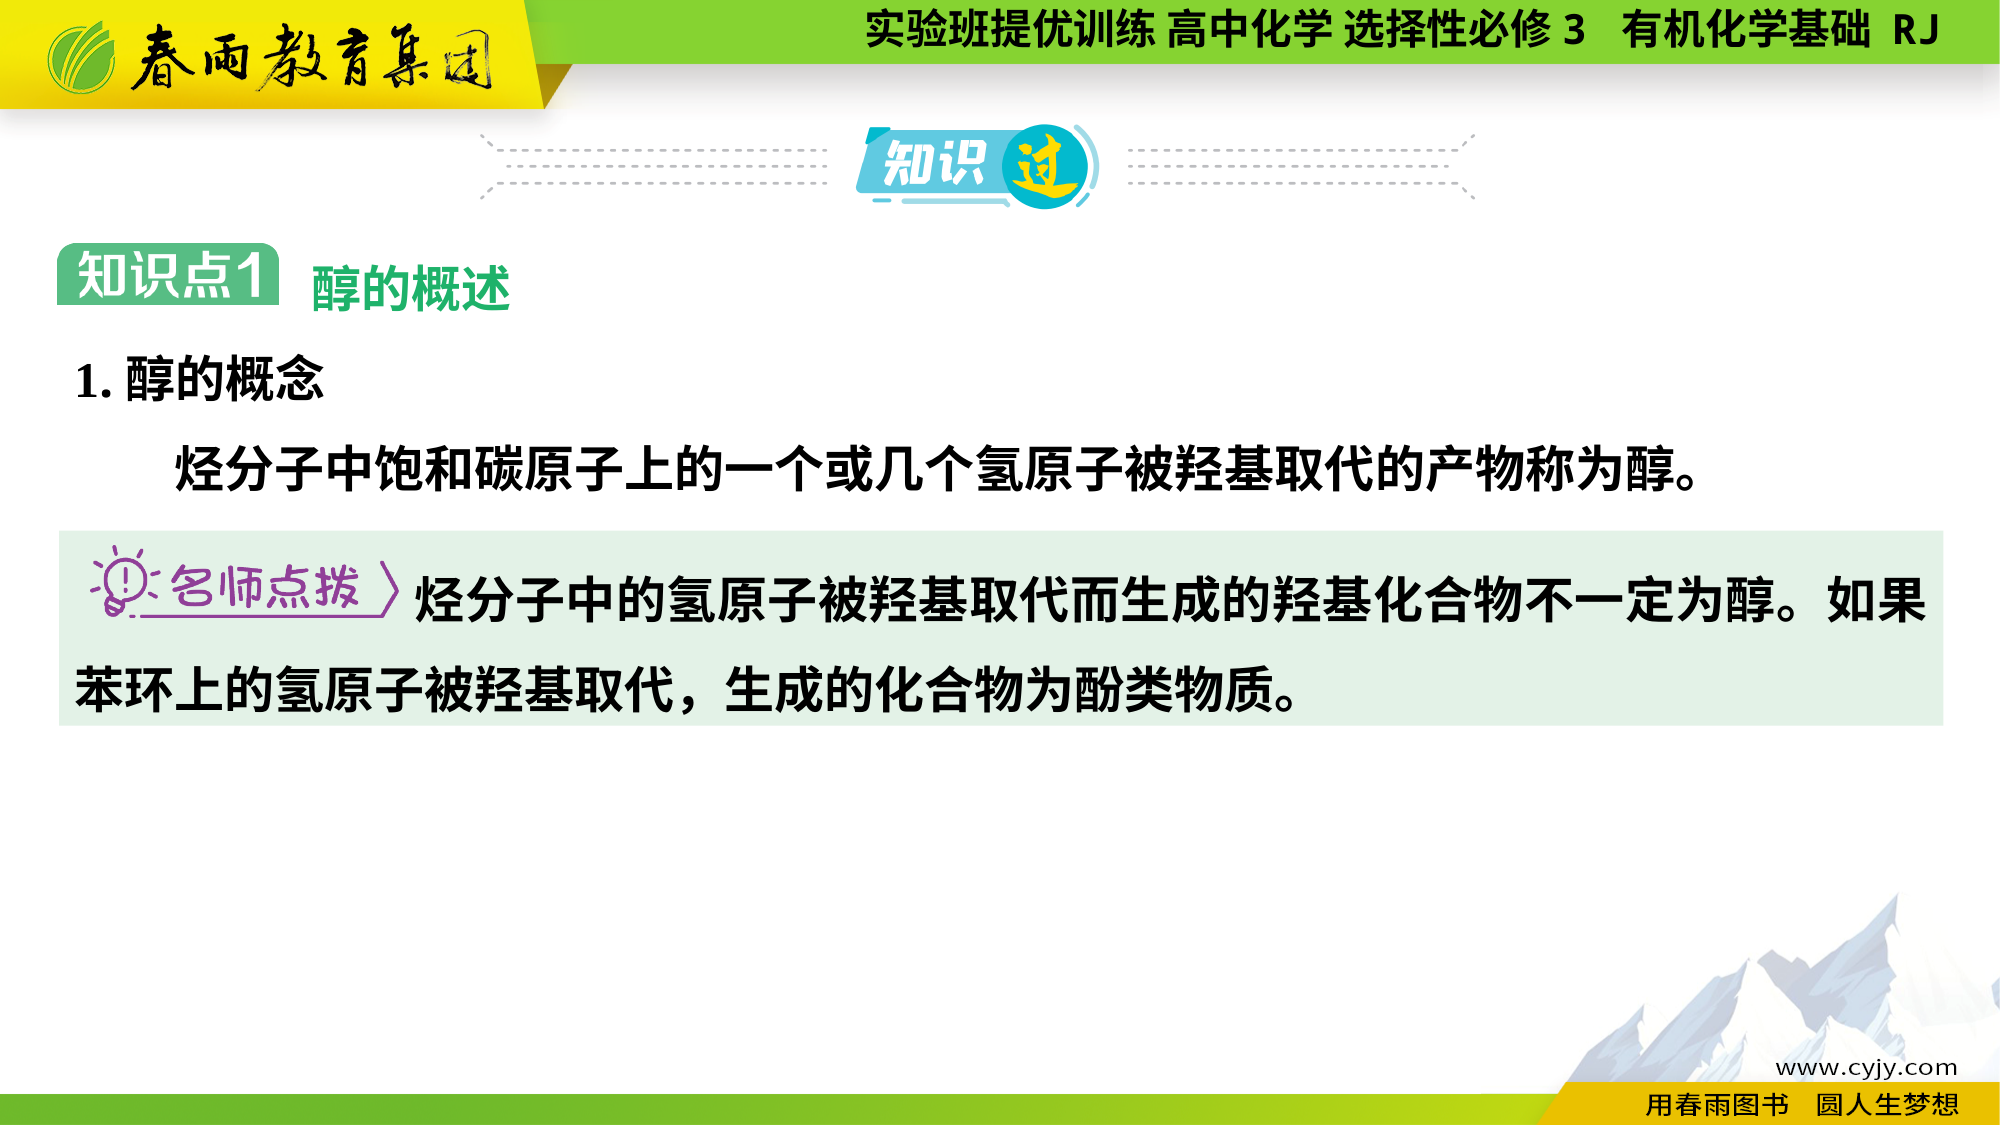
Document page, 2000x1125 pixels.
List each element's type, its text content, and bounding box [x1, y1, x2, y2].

text_box 烃分子中的氢原子被羟基取代而生成的羟基化合物不一定为醇。如果苯环上的氢原子被羟基取代，生成的化合物为酚类物质。 [59, 530, 1944, 726]
picture [0, 0, 2000, 1125]
list 醇的概述 1.醇的概念 烃分子中饱和碳原子上的一个或几个氢原子被羟基取代的产物称为醇。 [59, 219, 1944, 497]
